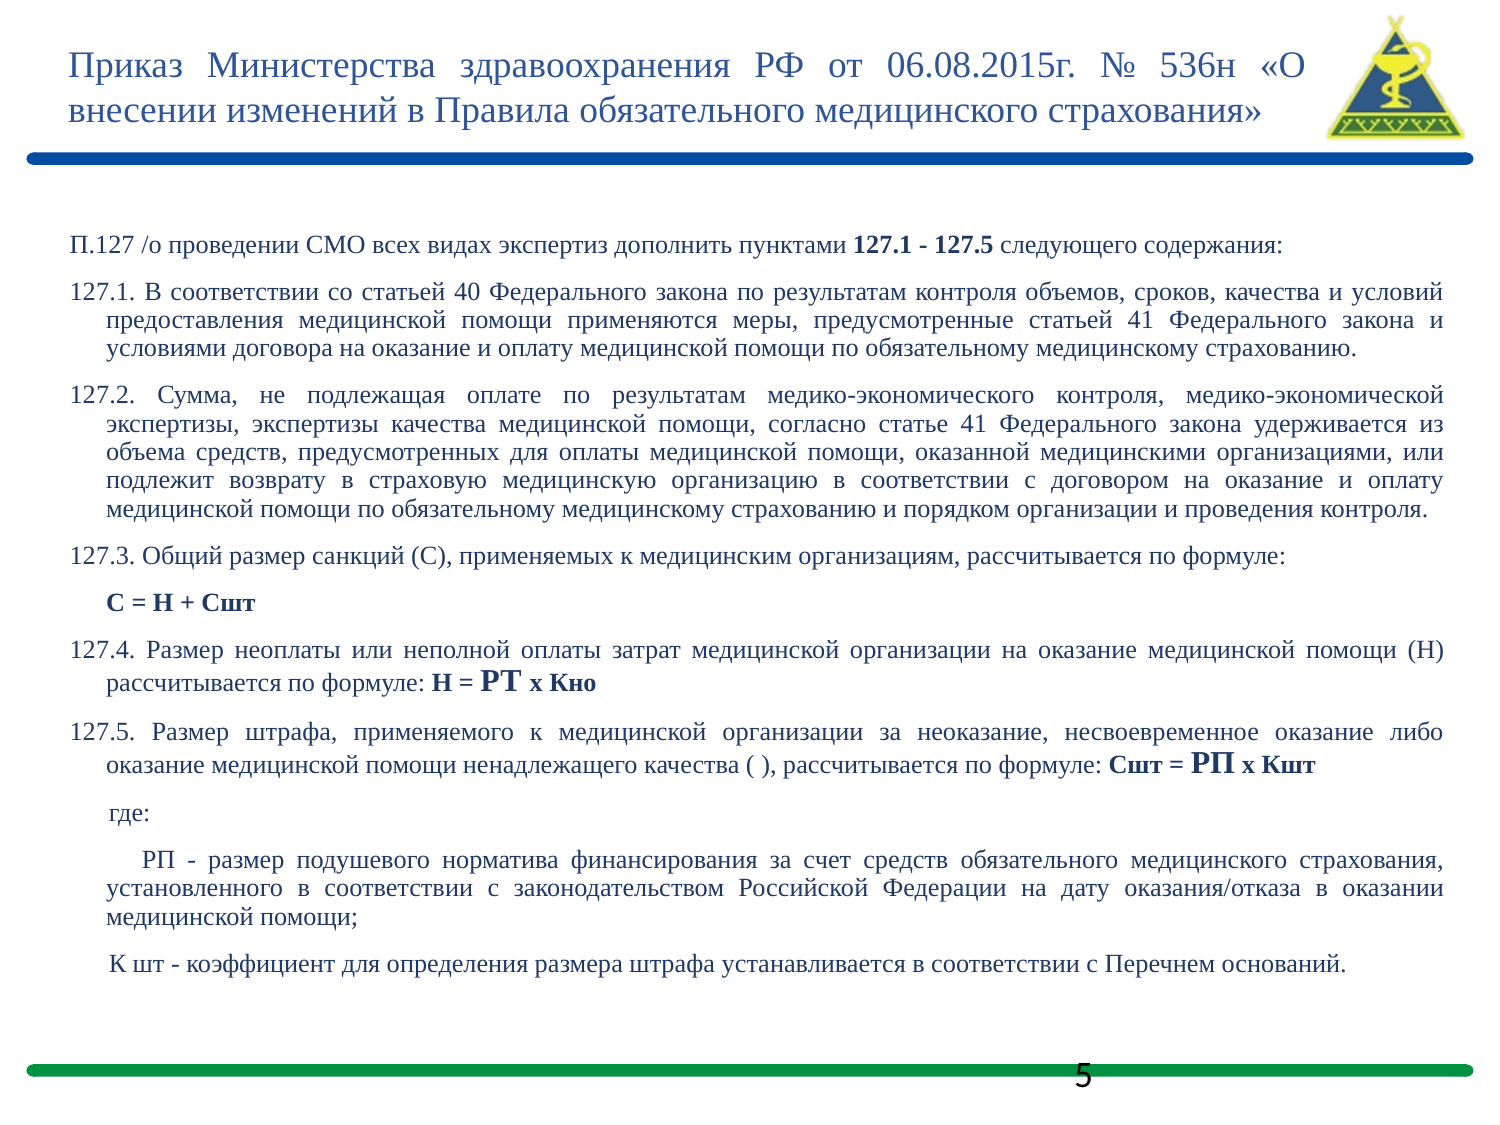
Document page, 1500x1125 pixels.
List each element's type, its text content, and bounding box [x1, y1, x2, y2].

slide_number 5 [1059, 1042, 1397, 1103]
title Приказ Министерства здравоохранения РФ от 06.08.2015г. № 536н «О внесении изменений в Правила обязательного медицинского страхования» [53, 30, 1322, 138]
list П.127 /о проведении СМО всех видах экспертиз дополнить пунктами 127.1 - 127.5 следующего содержания: 127.1. В соответствии со статьей 40 Федерального закона по результатам контроля объемов, сроков, качества и условий предоставления медицинской помощи применяются меры, предусмотренные статьей 41 Федерального закона и условиями договора на оказание и оплату медицинской помощи по обязательному медицинскому страхованию. 127.2. Сумма, не подлежащая оплате по результатам медико-экономического контроля, медико-экономической экспертизы, экспертизы качества медицинской помощи, согласно статье 41 Федерального закона удерживается из объема средств, предусмотренных для оплаты медицинской помощи, оказанной медицинскими организациями, или подлежит возврату в страховую медицинскую организацию в соответствии с договором на оказание и оплату медицинской помощи по обязательному медицинскому страхованию и порядком организации и проведения контроля. 127.3. Общий размер санкций (С), применяемых к медицинским организациям, рассчитывается по формуле: С = Н + Сшт 127.4. Размер неоплаты или неполной оплаты затрат медицинской организации на оказание медицинской помощи (Н) рассчитывается по формуле: Н = РТ х Кно 127.5. Размер штрафа, применяемого к медицинской организации за неоказание, несвоевременное оказание либо оказание медицинской помощи ненадлежащего качества ( ), рассчитывается по формуле: Сшт = РП х Кшт где: РП - размер подушевого норматива финансирования за счет средств обязательного медицинского страхования, установленного в соответствии с законодательством Российской Федерации на дату оказания/отказа в оказании медицинской помощи; К шт - коэффициент для определения размера штрафа устанавливается в соответствии с Перечнем оснований. [54, 172, 1459, 1012]
picture [1323, 14, 1466, 143]
